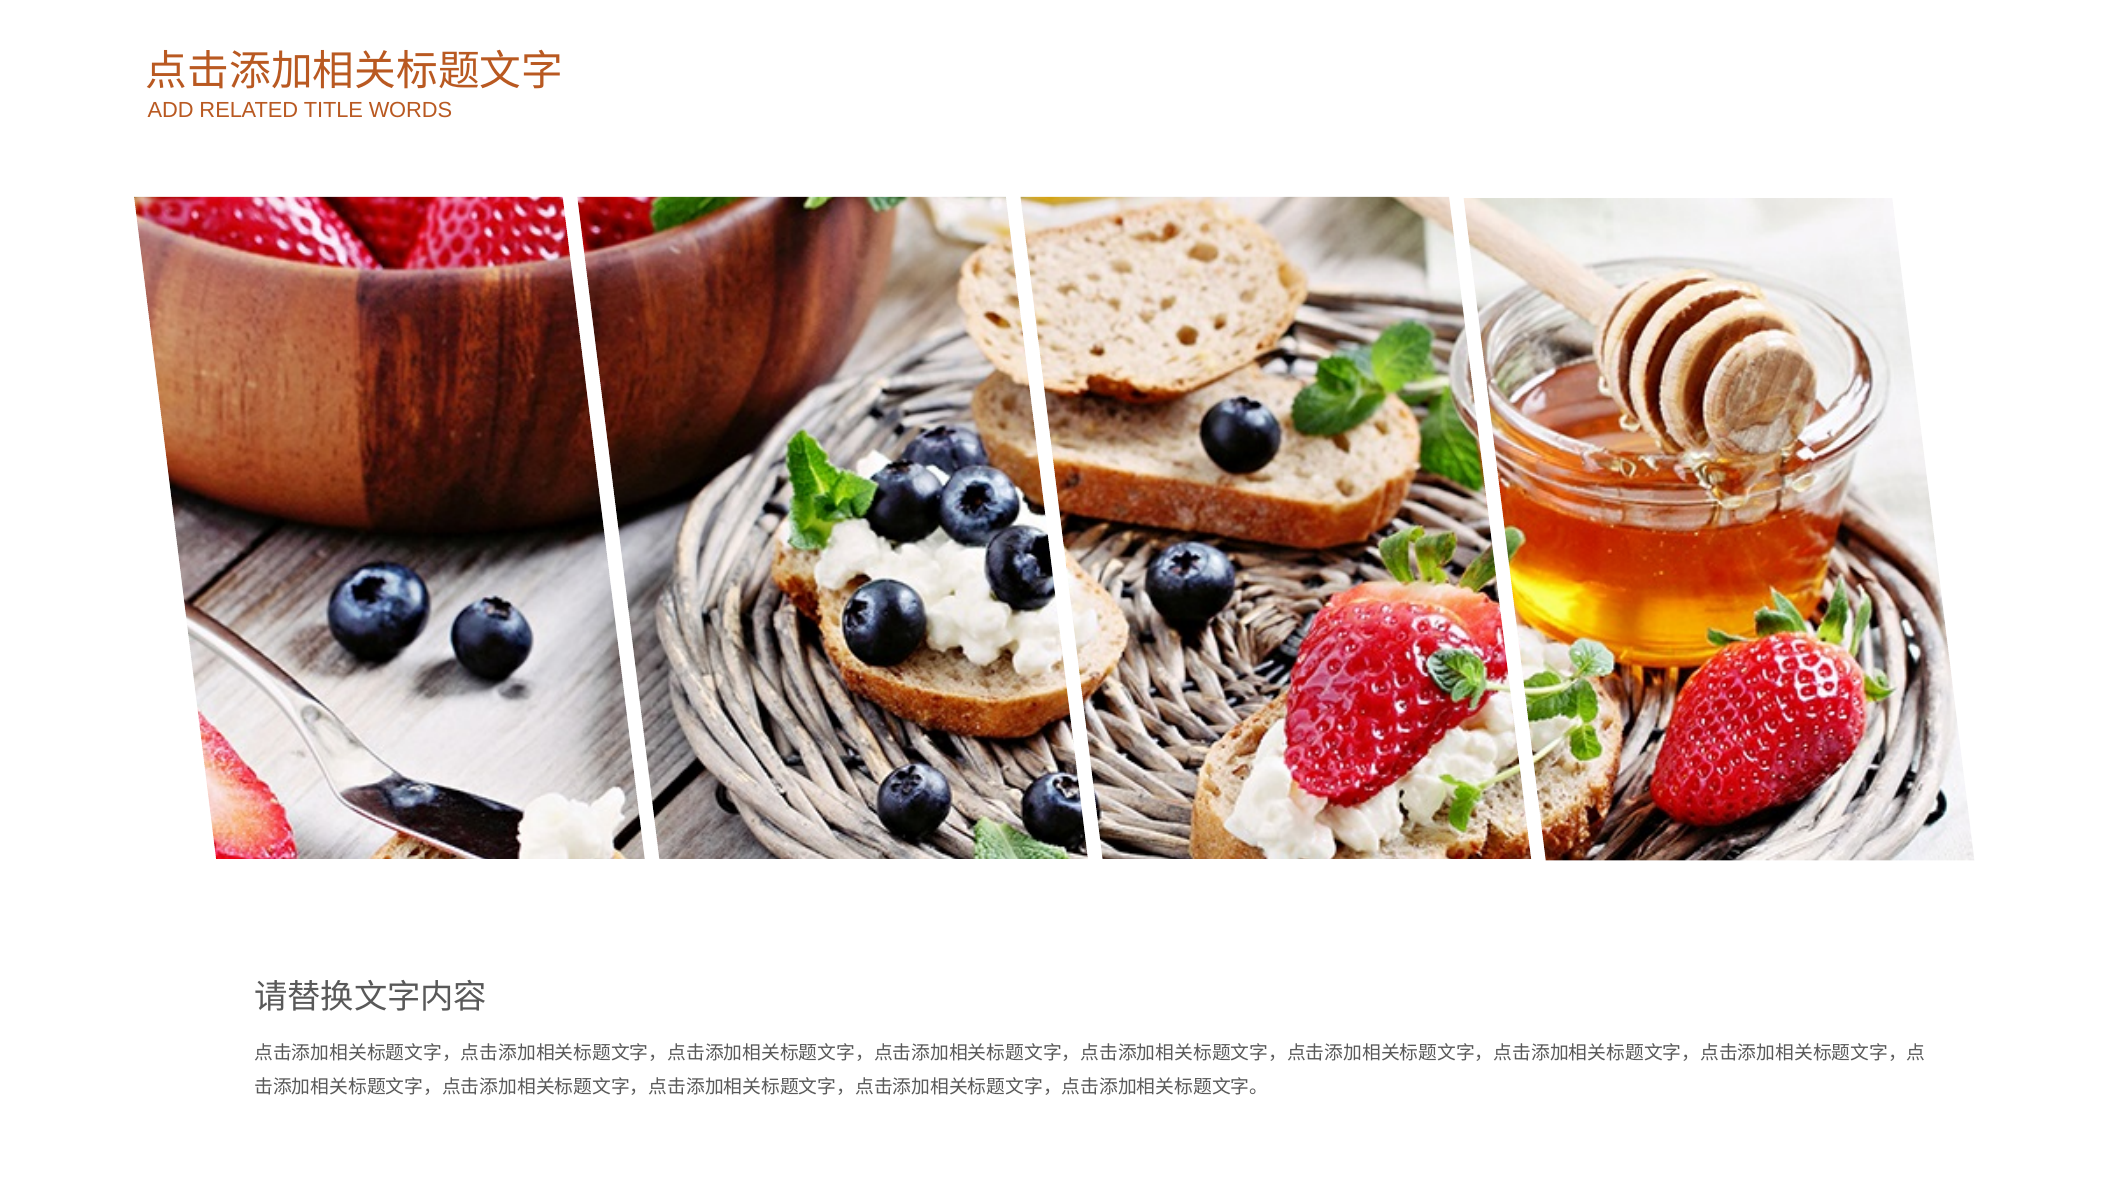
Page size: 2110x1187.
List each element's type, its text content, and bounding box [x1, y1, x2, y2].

text_box [576, 195, 1090, 860]
text_box ADD RELATED TITLE WORDS [147, 96, 453, 123]
text_box 点击添加相关标题文字 [145, 43, 564, 95]
text_box 点击添加相关标题文字，点击添加相关标题文字，点击添加相关标题文字，点击添加相关标题文字，点击添加相关标题文字，点击添加相关标题文字，点击添加相关标题文字，点击添加相关标题文字，点击添加相关标题文字，点击添加相关标题文字，点击添加相关标题文字，点击添加相关标题文字，点击添加相关标题文字。 [239, 1022, 1953, 1113]
text_box [132, 195, 646, 860]
text_box [1019, 195, 1533, 860]
text_box [1462, 197, 1976, 862]
text_box 请替换文字内容 [239, 968, 547, 1023]
